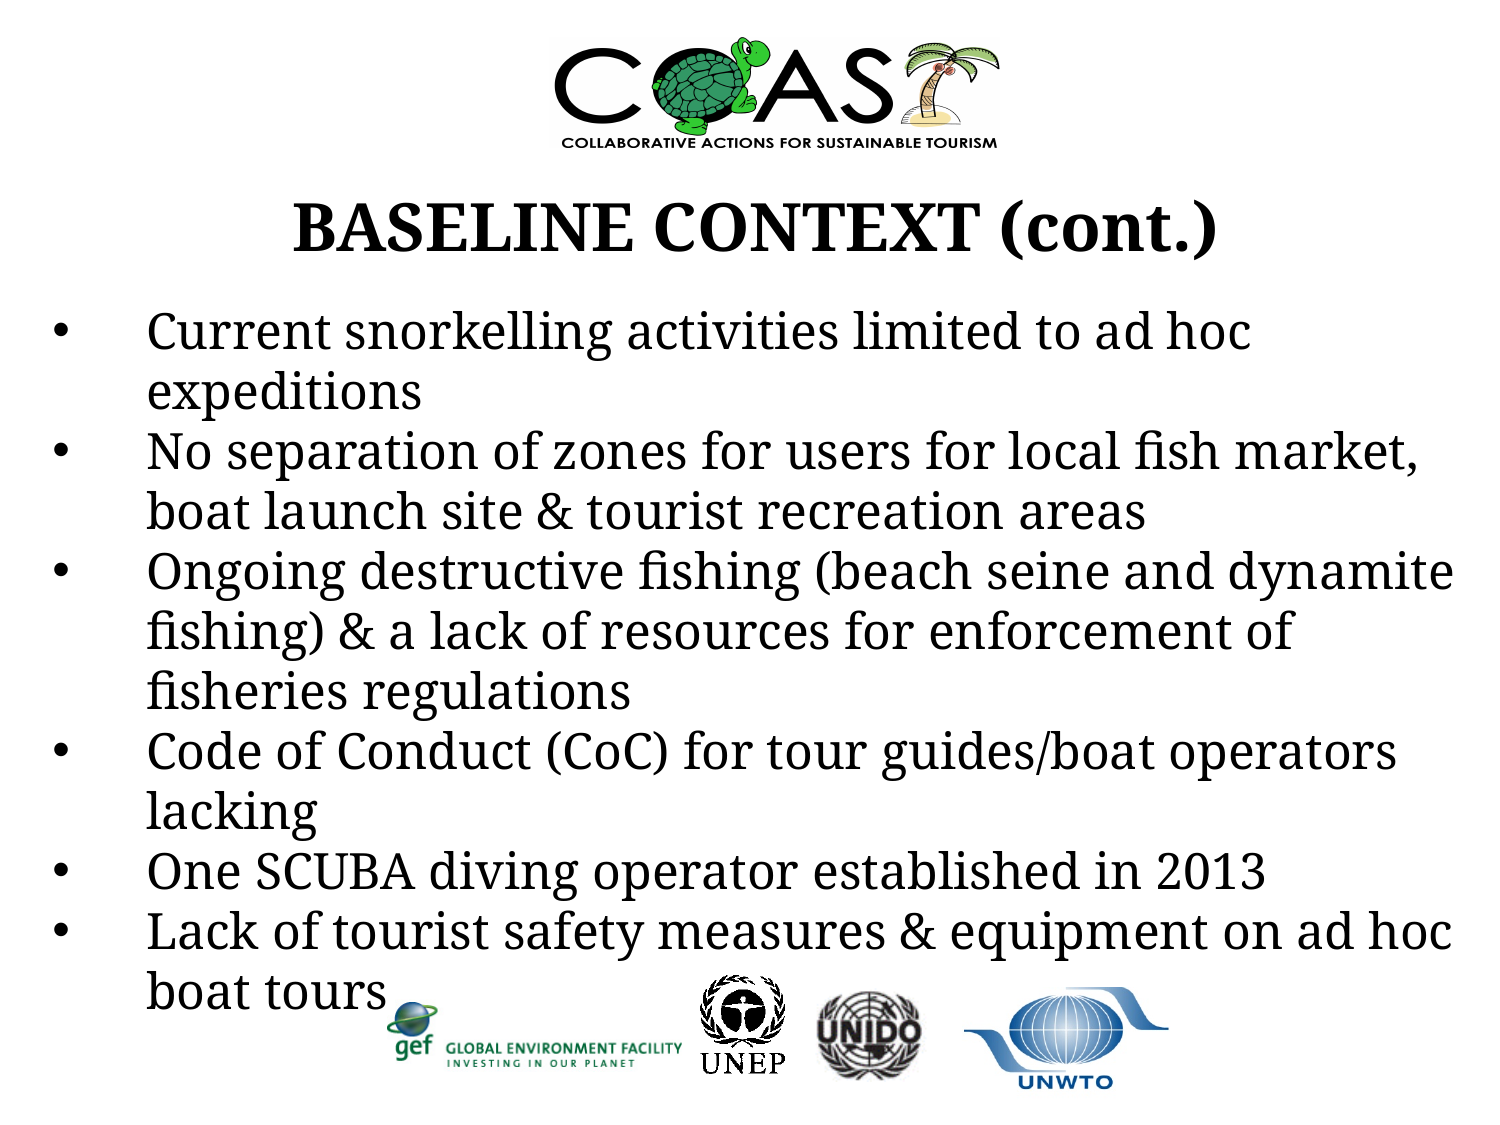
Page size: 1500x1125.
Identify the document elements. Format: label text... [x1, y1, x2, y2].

picture [549, 37, 1000, 148]
picture [699, 1025, 786, 1074]
picture [962, 1025, 1172, 1107]
text_box BASELINE CONTEXT (cont.) Current snorkelling activities limited to ad hoc expeditions No separation of zones for users for local fish market, boat launch site & tourist recreation areas Ongoing destructive fishing (beach seine and dynamite fishing) & a lack of resources for enforcement of fisheries regulations Code of Conduct (CoC) for tour guides/boat operators lacking One SCUBA diving operator established in 2013 Lack of tourist safety measures & equipment on ad hoc boat tours [37, 168, 1475, 1025]
picture [800, 1025, 933, 1082]
picture [387, 1025, 682, 1075]
